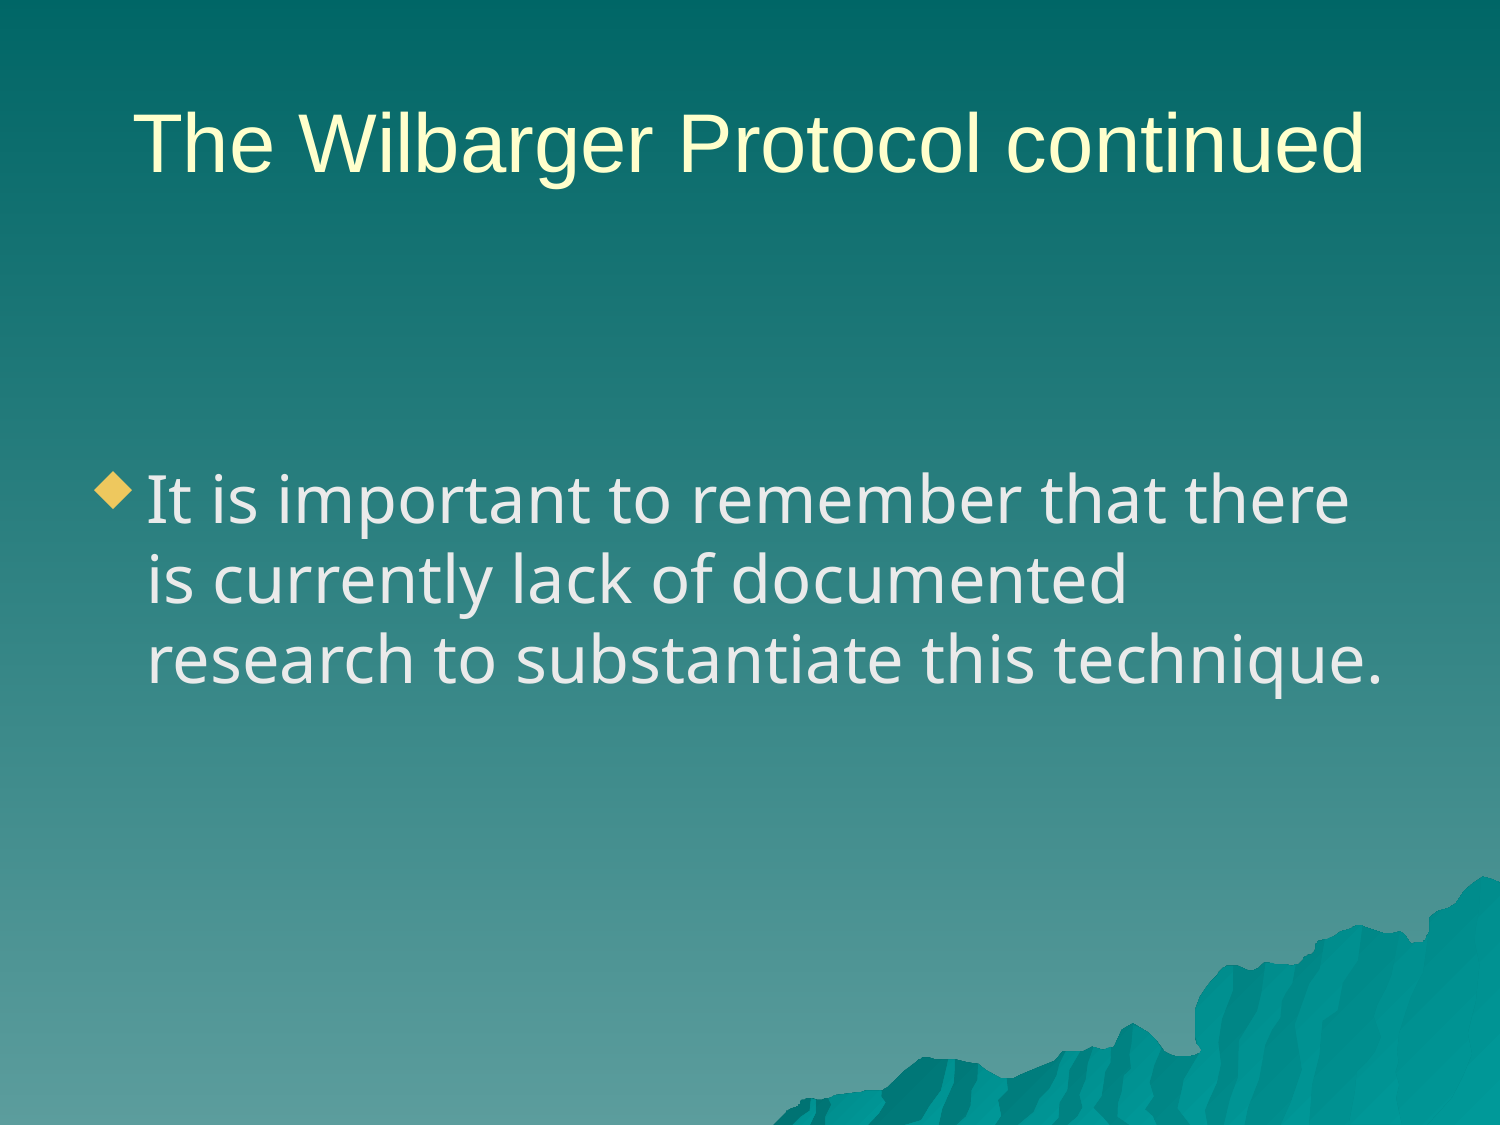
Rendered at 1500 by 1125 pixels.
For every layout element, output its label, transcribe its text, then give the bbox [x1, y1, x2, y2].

list It is important to remember that there is currently lack of documented research to substantiate this technique. [74, 262, 1426, 1006]
title The Wilbarger Protocol continued [74, 45, 1426, 233]
